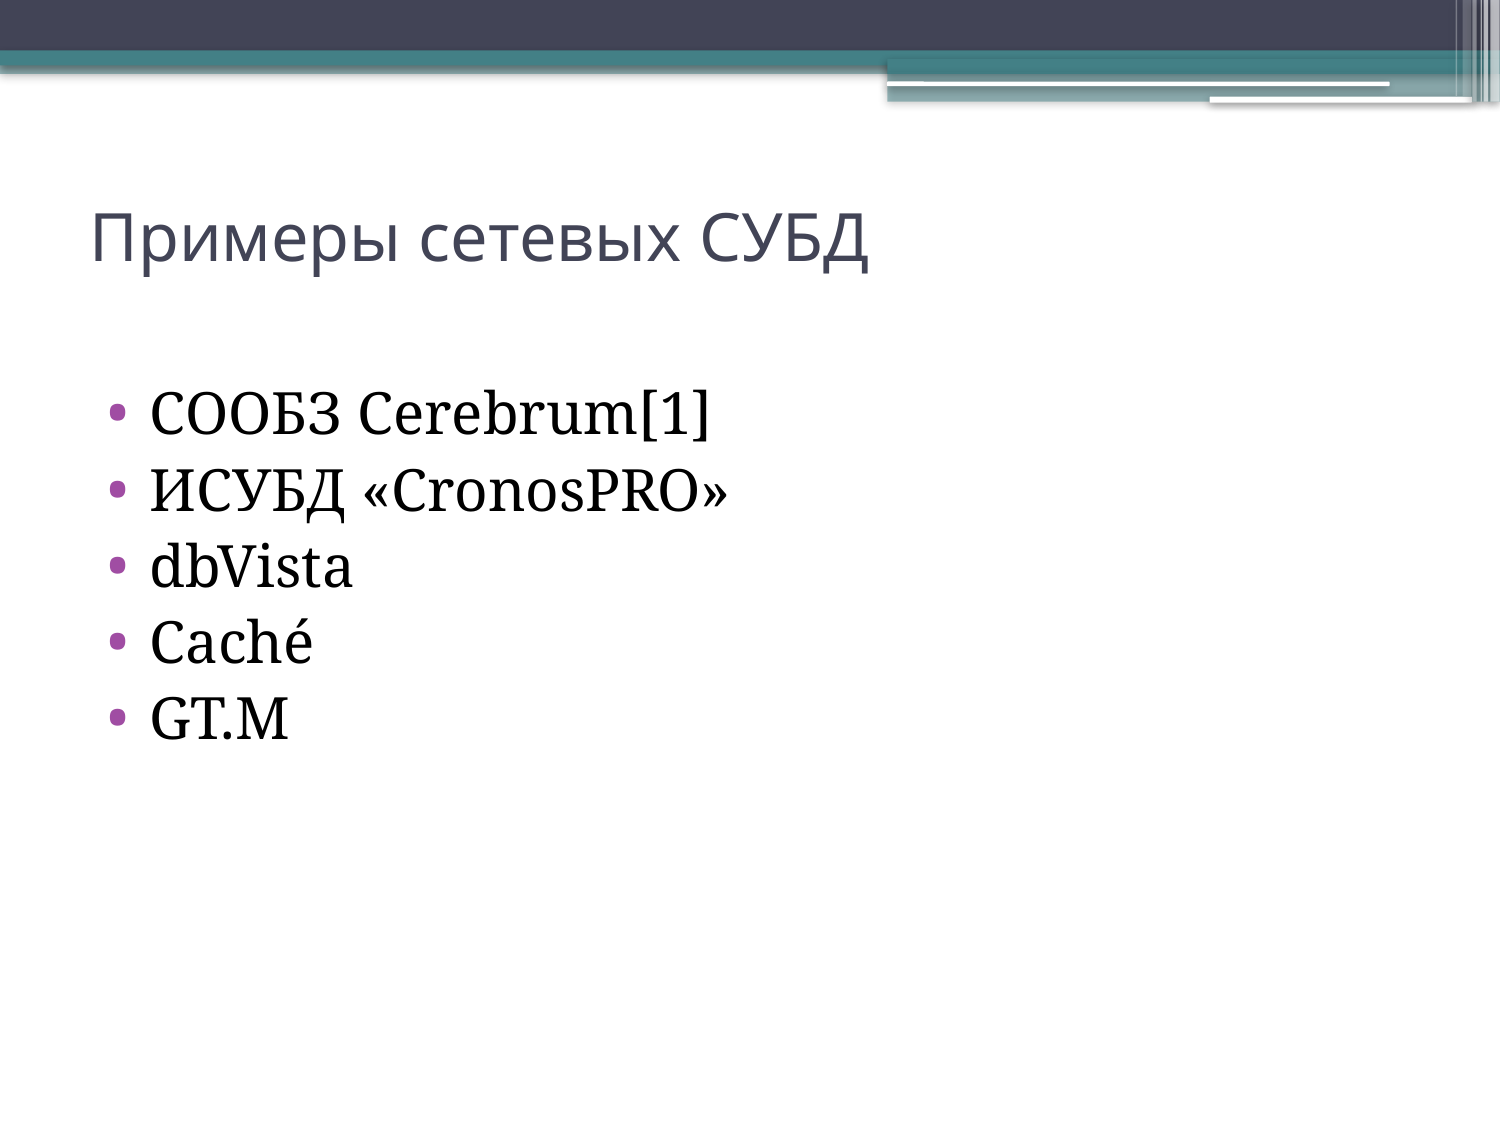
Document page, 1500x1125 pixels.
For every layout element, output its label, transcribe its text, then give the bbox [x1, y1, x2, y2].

title Примеры сетевых СУБД [75, 187, 1425, 363]
list СООБЗ Cerebrum[1] ИСУБД «CronosPRO» dbVista Caché GT.M [75, 368, 1425, 1079]
